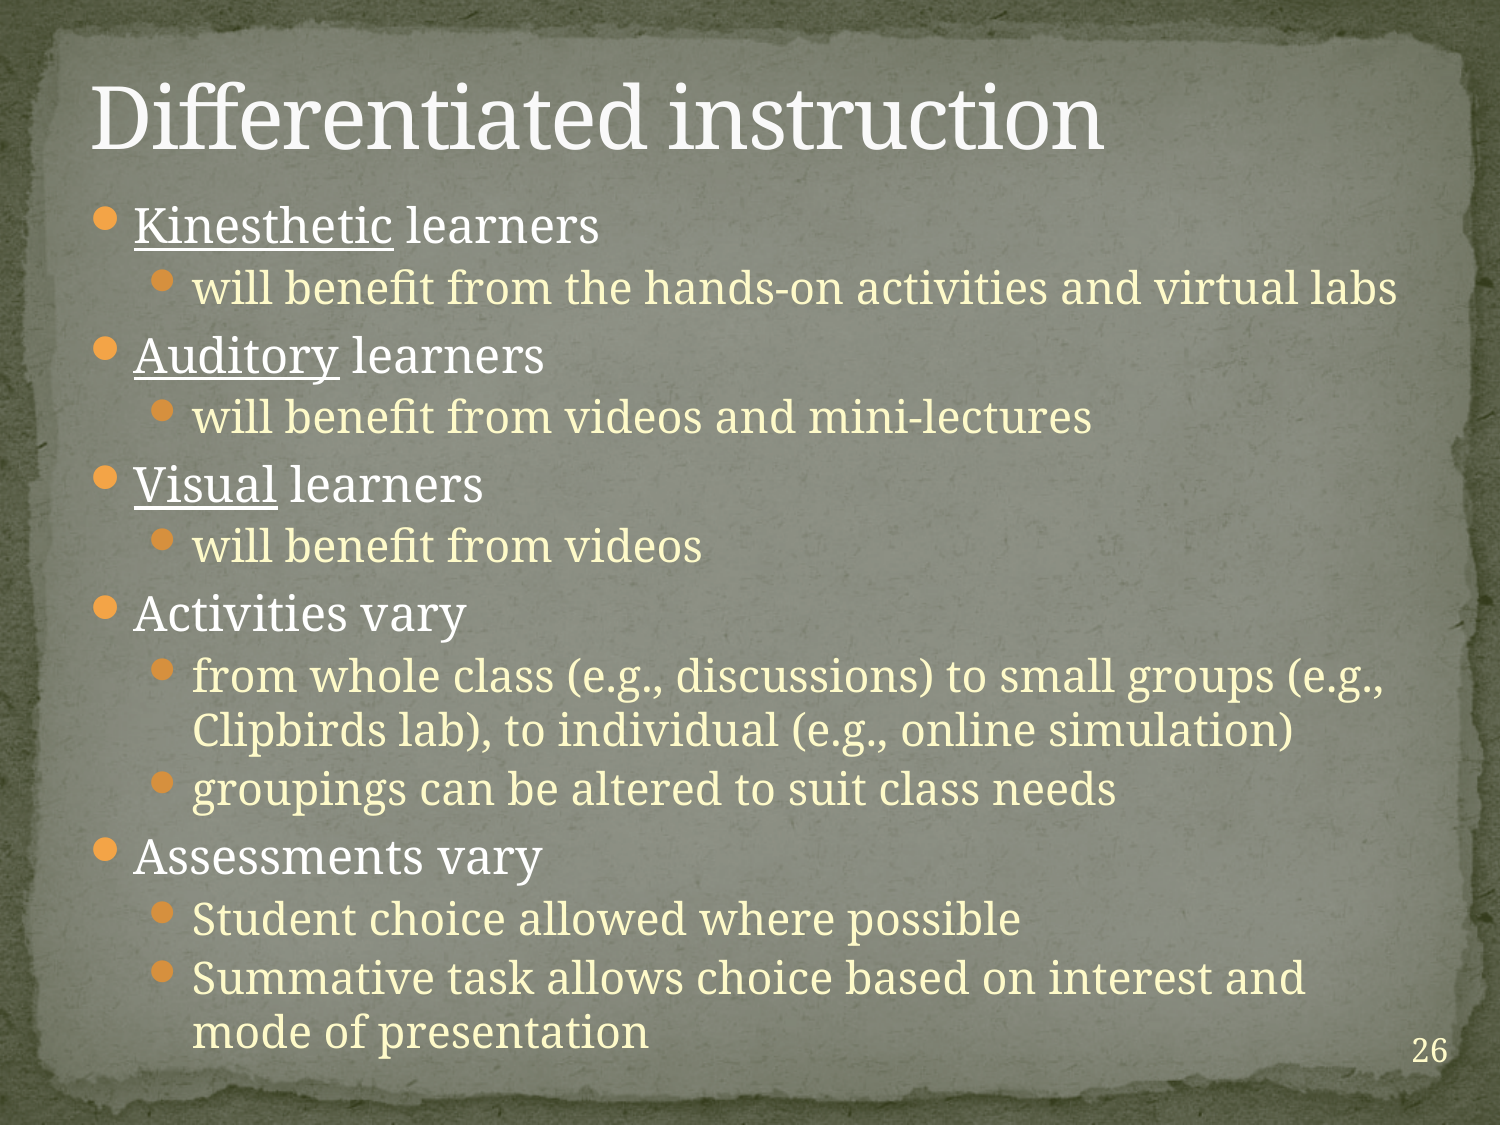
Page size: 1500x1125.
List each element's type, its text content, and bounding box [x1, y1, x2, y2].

list Kinesthetic learners will benefit from the hands-on activities and virtual labs Auditory learners will benefit from videos and mini-lectures Visual learners will benefit from videos Activities vary from whole class (e.g., discussions) to small groups (e.g., Clipbirds lab), to individual (e.g., online simulation) groupings can be altered to suit class needs Assessments vary Student choice allowed where possible Summative task allows choice based on interest and mode of presentation [75, 187, 1425, 1075]
slide_number 26 [1379, 1014, 1480, 1089]
title Differentiated instruction [74, 24, 1425, 175]
